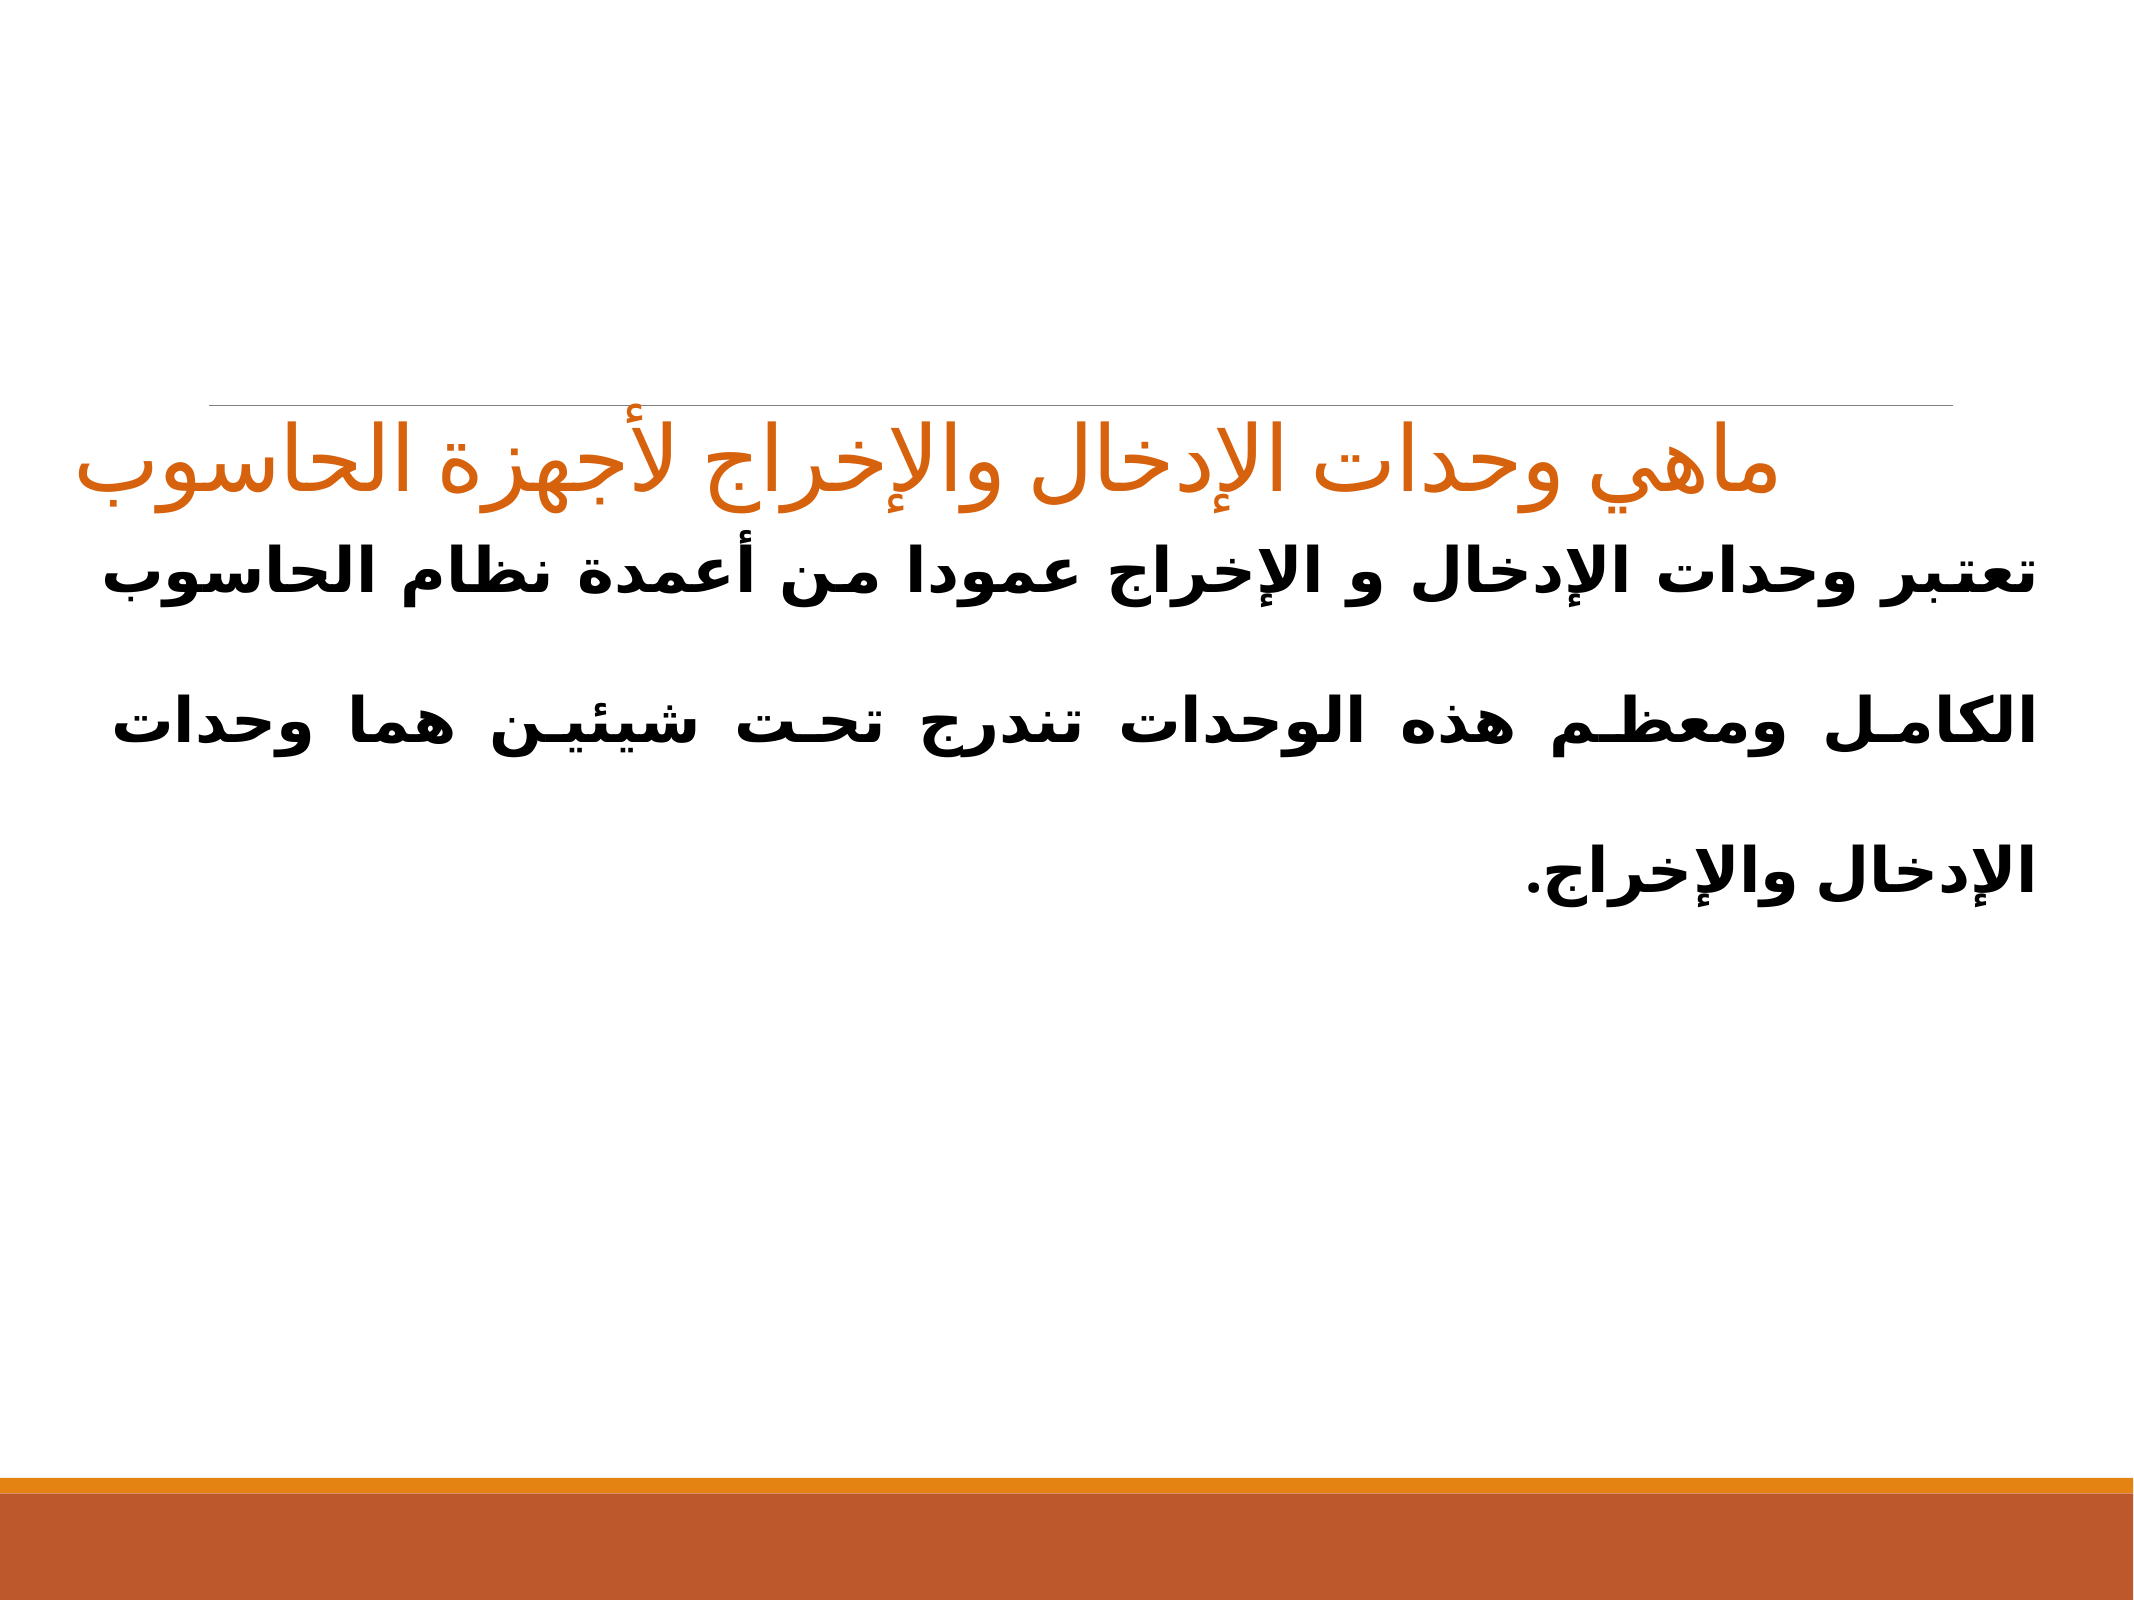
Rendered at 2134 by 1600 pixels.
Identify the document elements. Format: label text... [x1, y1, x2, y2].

list تعتبر وحدات الإدخال و الإخراج عمودا من أعمدة نظام الحاسوب الكامل ومعظم هذه الوحدات تندرج تحت شيئين هما وحدات الإدخال والإخراج. [94, 447, 2039, 1482]
title ماهي وحدات الإدخال والإخراج لأجهزة الحاسوب [58, 253, 2075, 518]
